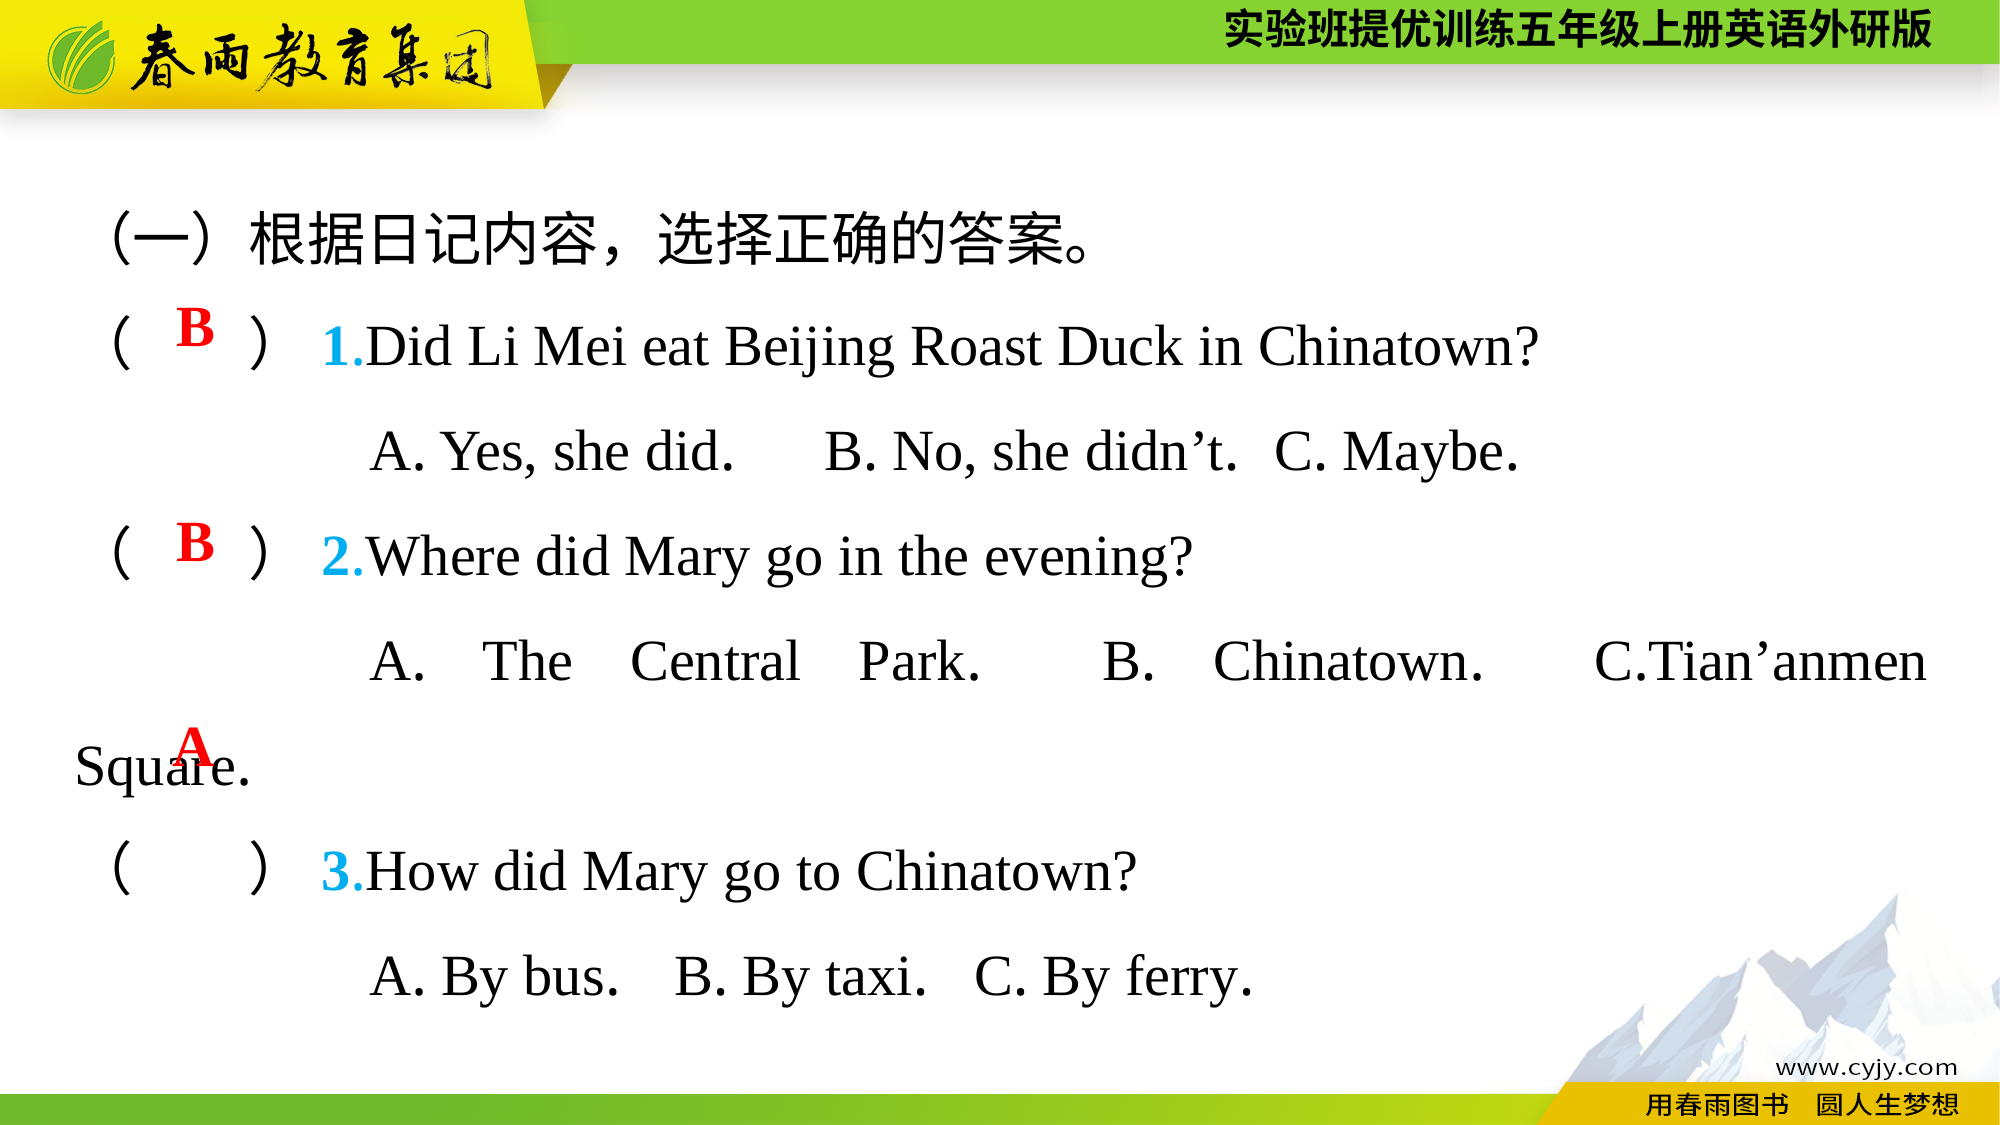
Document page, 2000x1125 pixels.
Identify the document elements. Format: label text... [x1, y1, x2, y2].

text_box B [161, 495, 231, 580]
list （一）根据日记内容，选择正确的答案。 （ ）1.Did Li Mei eat Beijing Roast Duck in Chinatown? A. Yes, she did. B. No, she didn’t. C. Maybe. （ ）2.Where did Mary go in the evening? A. The Central Park. B. Chinatown. C.Tian’anmen Square. （ ）3.How did Mary go to Chinatown? A. By bus. B. By taxi. C. By ferry. [59, 159, 1944, 917]
text_box A [158, 700, 230, 786]
text_box B [161, 280, 231, 366]
picture [0, 0, 2000, 1125]
